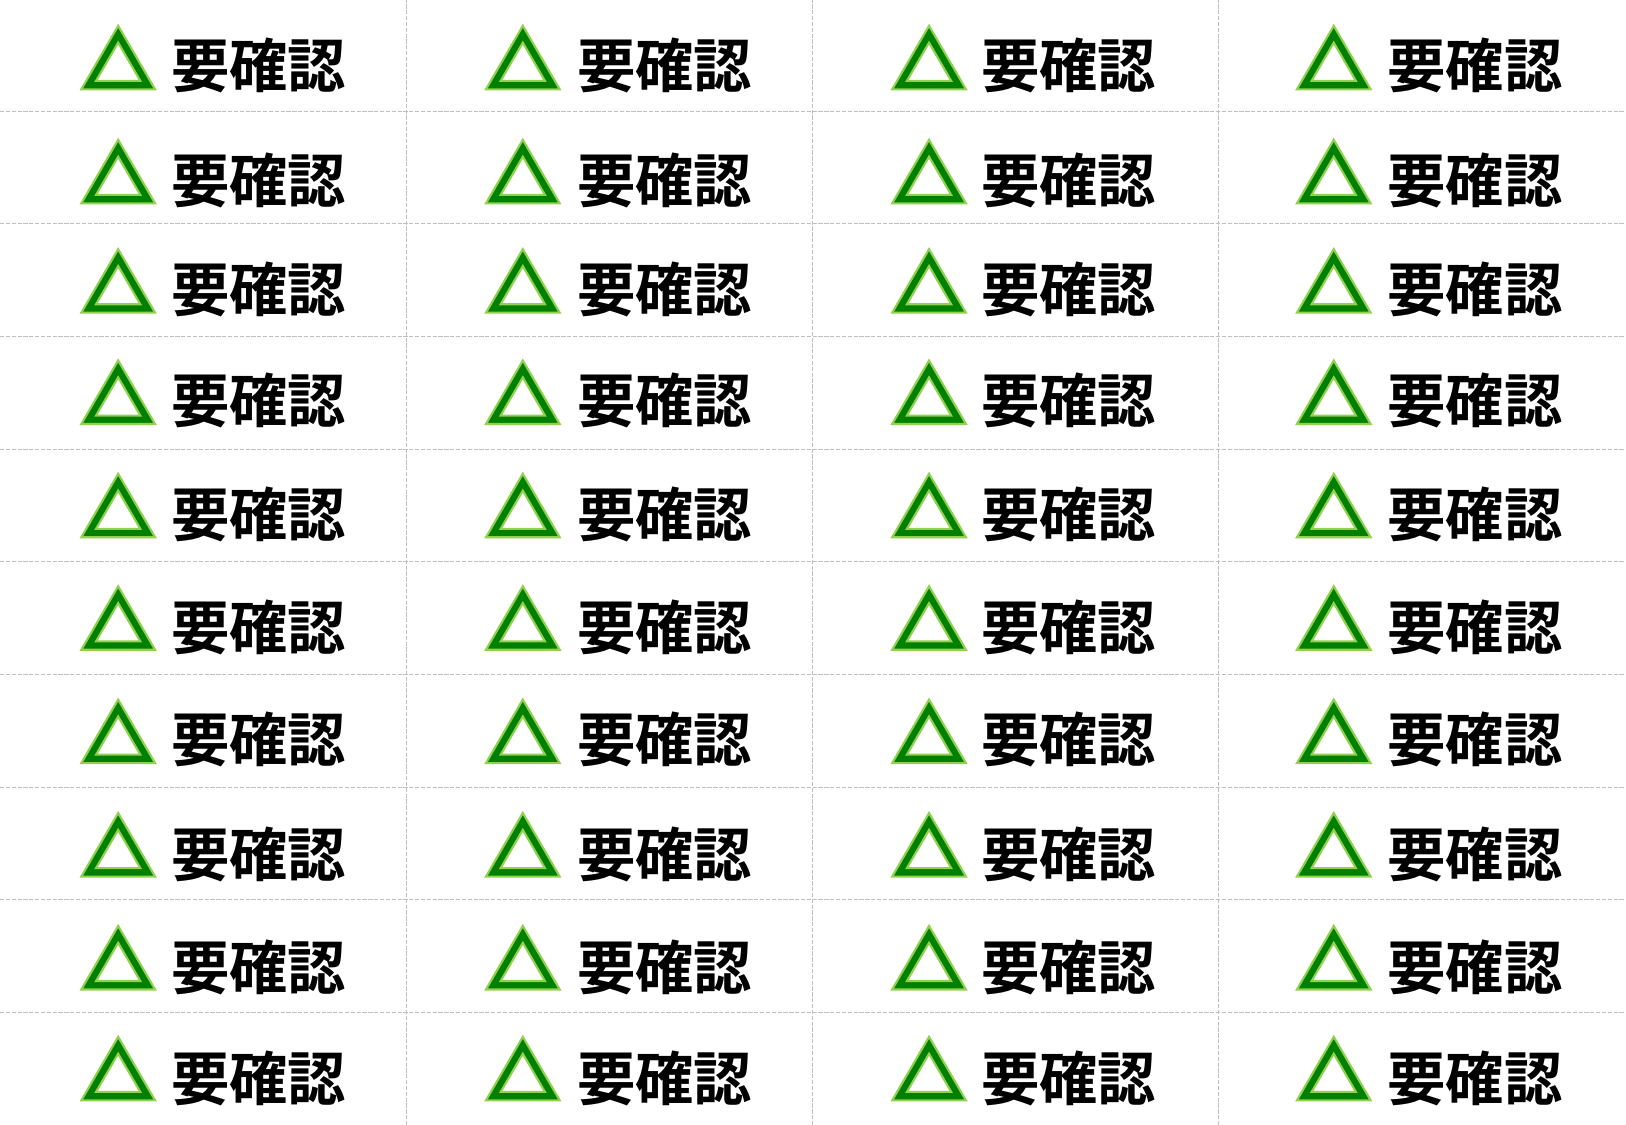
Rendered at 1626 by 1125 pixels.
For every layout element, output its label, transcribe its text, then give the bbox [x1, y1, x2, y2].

text_box [484, 1034, 562, 1102]
text_box 要確認 [1387, 478, 1563, 549]
text_box 要確認 [981, 590, 1157, 662]
text_box 要確認 [981, 29, 1157, 100]
text_box [1295, 697, 1373, 765]
text_box [890, 923, 968, 991]
text_box [484, 23, 562, 91]
text_box 要確認 [981, 703, 1157, 774]
text_box [1295, 471, 1373, 539]
text_box 要確認 [1387, 930, 1563, 1001]
text_box [1295, 23, 1373, 91]
text_box [890, 810, 968, 878]
text_box 要確認 [577, 590, 753, 662]
text_box 要確認 [577, 703, 753, 774]
text_box [890, 471, 968, 539]
text_box 要確認 [1387, 29, 1563, 100]
text_box [79, 471, 157, 539]
text_box 要確認 [1387, 364, 1563, 435]
text_box [890, 358, 968, 426]
text_box 要確認 [981, 930, 1157, 1001]
text_box [890, 697, 968, 765]
text_box 要確認 [577, 1041, 753, 1112]
text_box [1295, 1034, 1373, 1102]
text_box [1295, 923, 1373, 991]
text_box 要確認 [170, 478, 346, 549]
text_box 要確認 [577, 930, 753, 1001]
text_box 要確認 [170, 29, 346, 100]
text_box [1295, 137, 1373, 205]
text_box [484, 697, 562, 765]
text_box [890, 137, 968, 205]
text_box [484, 358, 562, 426]
text_box 要確認 [981, 143, 1157, 214]
text_box [484, 247, 562, 314]
text_box [484, 471, 562, 539]
text_box 要確認 [577, 253, 753, 324]
text_box 要確認 [1387, 253, 1563, 324]
text_box [890, 584, 968, 651]
text_box [79, 697, 157, 765]
text_box 要確認 [170, 703, 346, 774]
text_box [890, 1034, 968, 1102]
text_box 要確認 [1387, 703, 1563, 774]
text_box 要確認 [577, 818, 753, 889]
text_box 要確認 [981, 818, 1157, 889]
text_box 要確認 [981, 253, 1157, 324]
text_box 要確認 [170, 930, 346, 1001]
text_box 要確認 [170, 818, 346, 889]
text_box [79, 923, 157, 991]
text_box 要確認 [170, 1041, 346, 1112]
text_box 要確認 [577, 143, 753, 214]
text_box [79, 247, 157, 314]
text_box 要確認 [981, 364, 1157, 435]
text_box [79, 358, 157, 426]
text_box 要確認 [1387, 590, 1563, 662]
text_box 要確認 [981, 1041, 1157, 1112]
text_box [79, 810, 157, 878]
text_box [1295, 358, 1373, 426]
text_box [484, 584, 562, 651]
text_box [79, 1034, 157, 1102]
text_box 要確認 [577, 29, 753, 100]
text_box 要確認 [170, 143, 346, 214]
text_box 要確認 [1387, 818, 1563, 889]
text_box [1295, 247, 1373, 314]
text_box [890, 23, 968, 91]
text_box [79, 23, 157, 91]
text_box [484, 810, 562, 878]
text_box 要確認 [1387, 143, 1563, 214]
text_box [484, 137, 562, 205]
text_box 要確認 [577, 364, 753, 435]
text_box [1295, 810, 1373, 878]
text_box [890, 247, 968, 314]
text_box 要確認 [170, 590, 346, 662]
text_box 要確認 [981, 478, 1157, 549]
text_box [1295, 584, 1373, 651]
text_box [79, 137, 157, 205]
text_box 要確認 [1387, 1041, 1563, 1112]
text_box 要確認 [170, 364, 346, 435]
text_box [79, 584, 157, 651]
text_box 要確認 [170, 253, 346, 324]
text_box 要確認 [577, 478, 753, 549]
text_box [484, 923, 562, 991]
